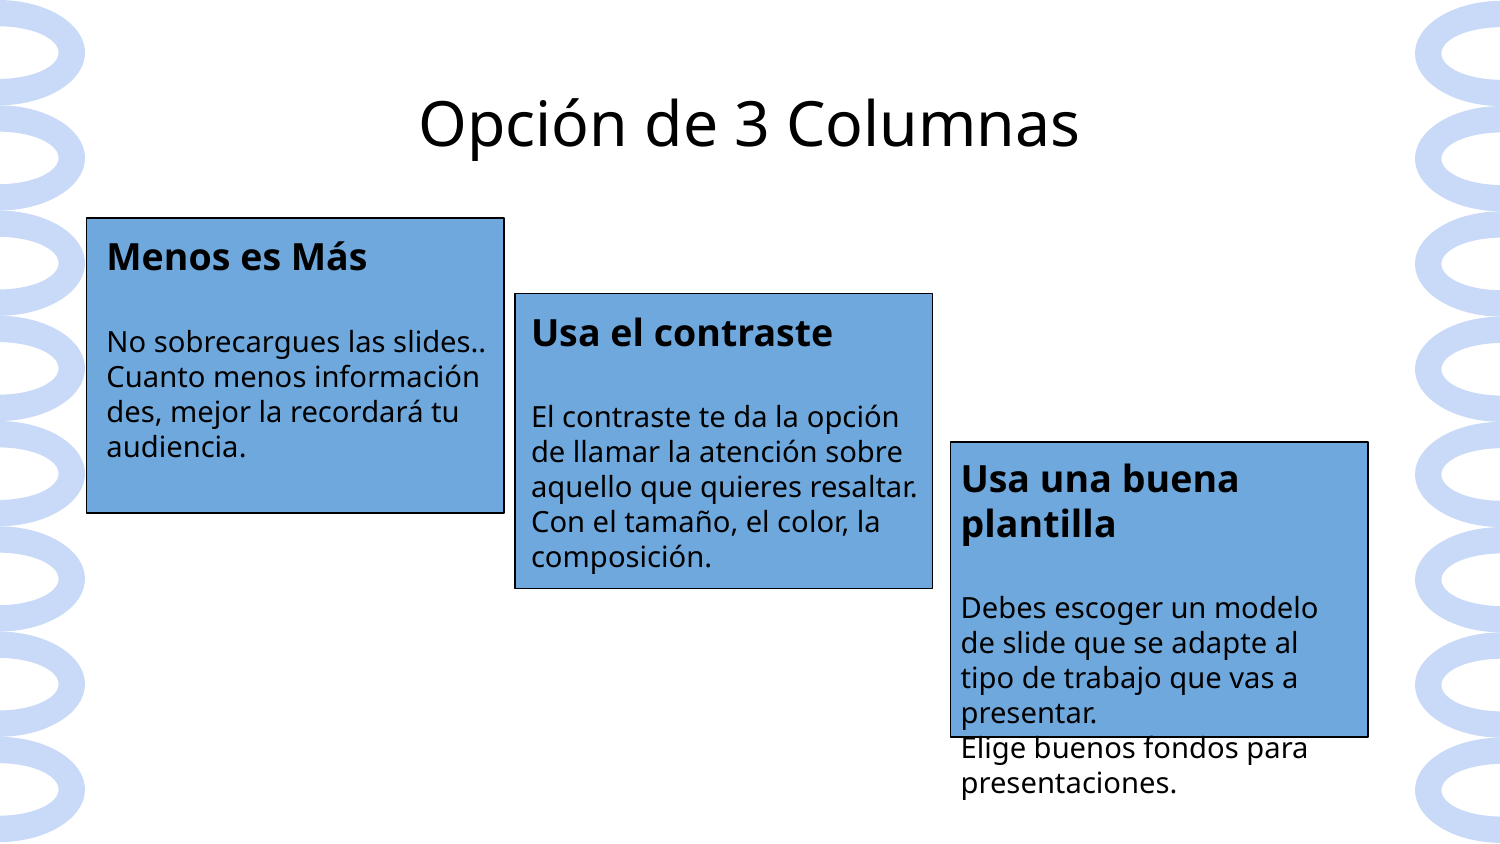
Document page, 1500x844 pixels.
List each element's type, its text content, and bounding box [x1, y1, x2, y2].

text_box Usa una buena plantilla Debes escoger un modelo de slide que se adapte al tipo de trabajo que vas a presentar. Elige buenos fondos para presentaciones. [945, 439, 1363, 735]
text_box [86, 218, 91, 514]
text_box Menos es Más No sobrecargues las slides.. Cuanto menos información des, mejor la recordará tu audiencia. [91, 218, 504, 514]
text_box [950, 441, 1368, 737]
text_box Usa el contraste El contraste te da la opción de llamar la atención sobre aquello que quieres resaltar. Con el tamaño, el color, la composición. [516, 293, 934, 589]
title Opción de 3 Columnas [93, 68, 1407, 163]
